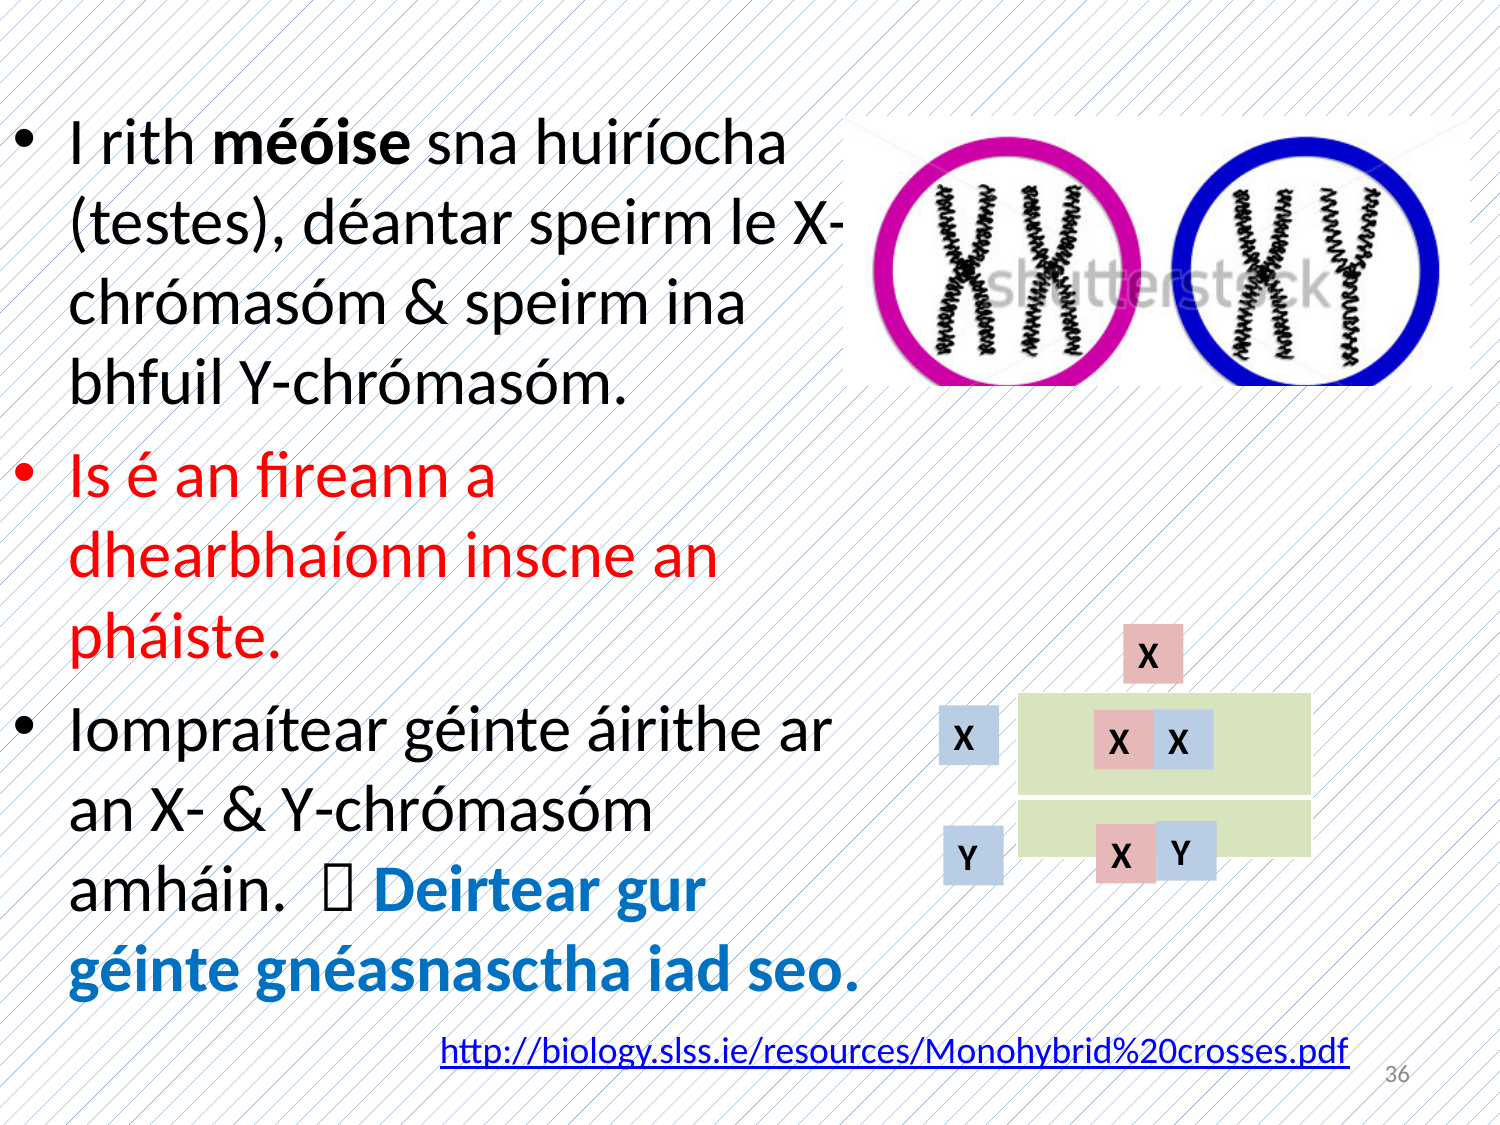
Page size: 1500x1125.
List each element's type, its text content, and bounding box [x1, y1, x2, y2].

text_box X [1153, 709, 1214, 770]
list I rith méóise sna huiríocha (testes), déantar speirm le X- chrómasóm & speirm ina bhfuil Y-chrómasóm. Is é an fireann a dhearbhaíonn inscne an pháiste. Iompraítear géinte áirithe ar an X- & Y-chrómasóm amháin.  Deirtear gur géinte gnéasnasctha iad seo. [0, 90, 880, 1106]
text_box Y [943, 825, 1004, 886]
text_box X [1123, 624, 1184, 684]
table_cell [1018, 800, 1311, 857]
text_box Y [1156, 821, 1217, 881]
text_box X [1096, 823, 1157, 884]
picture [842, 113, 1470, 386]
table_header [1018, 693, 1311, 795]
slide_number 36 [1074, 1079, 1425, 1103]
text_box X [1094, 709, 1153, 770]
text_box http://biology.slss.ie/resources/Monohybrid%20crosses.pdf [425, 1018, 1453, 1079]
text_box X [938, 705, 1000, 766]
